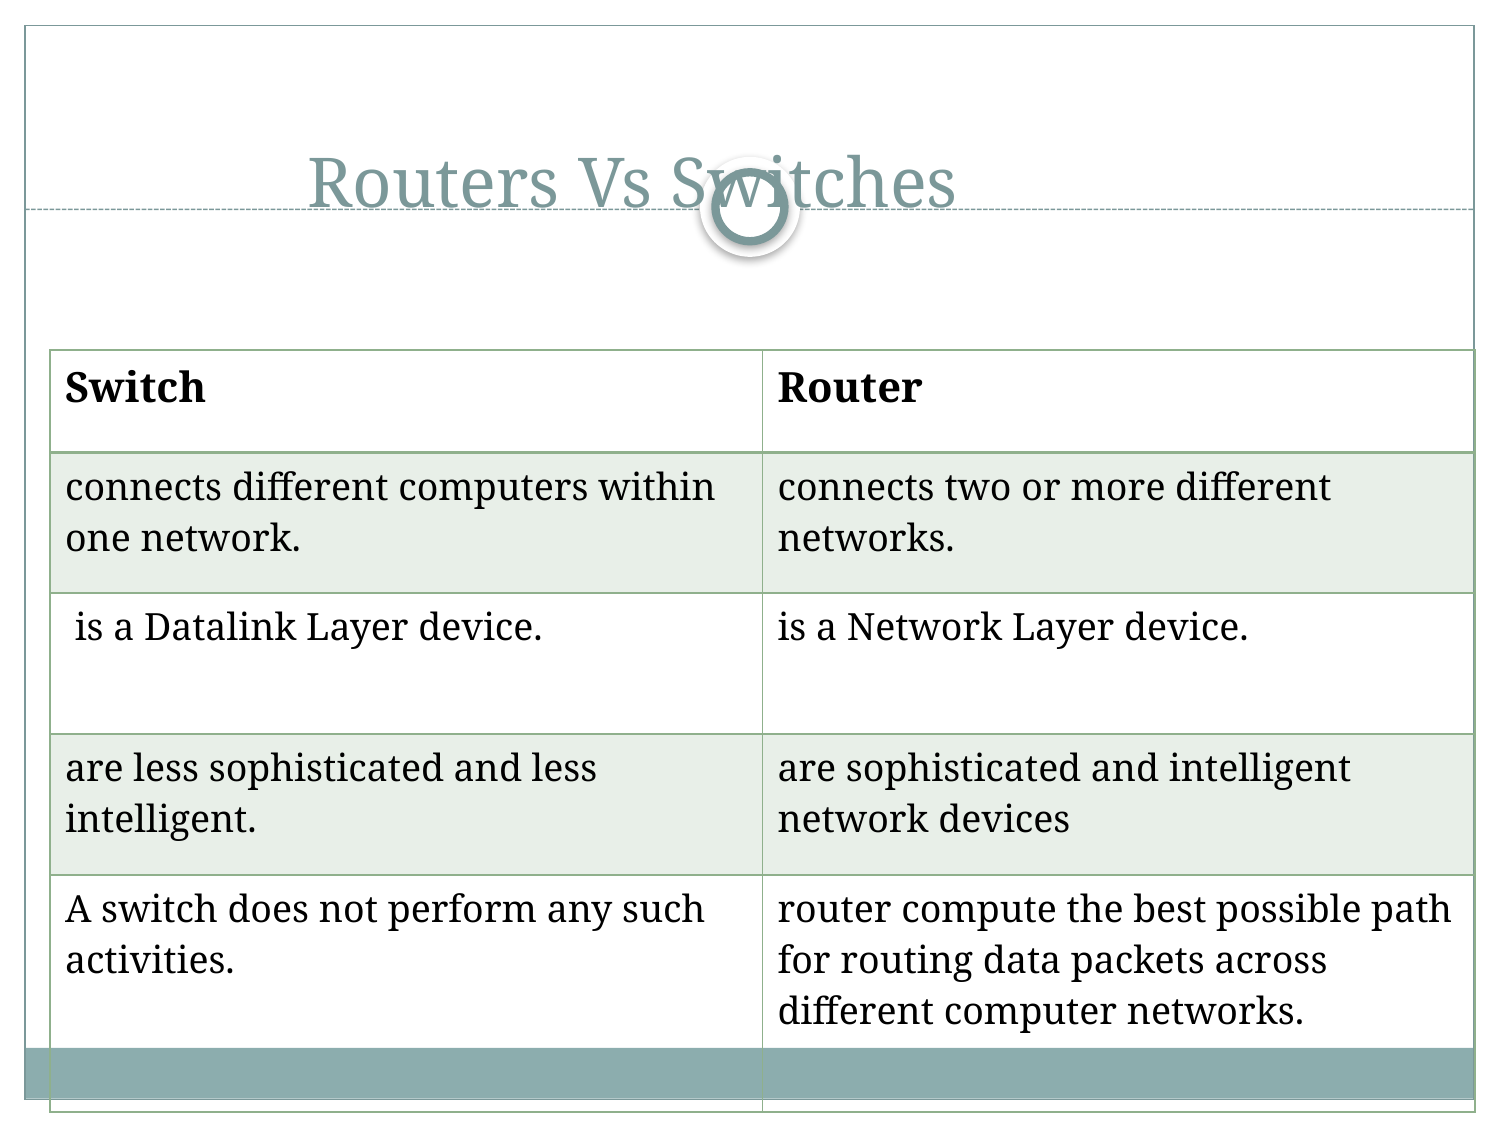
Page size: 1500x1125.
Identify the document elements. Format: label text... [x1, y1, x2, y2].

table_cell are less sophisticated and less intelligent. [51, 735, 762, 874]
table_header Switch [51, 351, 762, 451]
table_cell connects two or more different networks. [763, 454, 1474, 592]
table_header Router [763, 351, 1474, 451]
table_cell are sophisticated and intelligent network devices [763, 735, 1474, 874]
table_cell is a Network Layer device. [763, 594, 1474, 733]
table_cell connects different computers within one network. [51, 454, 762, 592]
table_cell is a Datalink Layer device. [51, 594, 762, 733]
table_cell router compute the best possible path for routing data packets across different computer networks. [763, 876, 1474, 1111]
table_cell A switch does not perform any such activities. [51, 876, 762, 1111]
title Routers Vs Switches [112, 112, 1154, 229]
